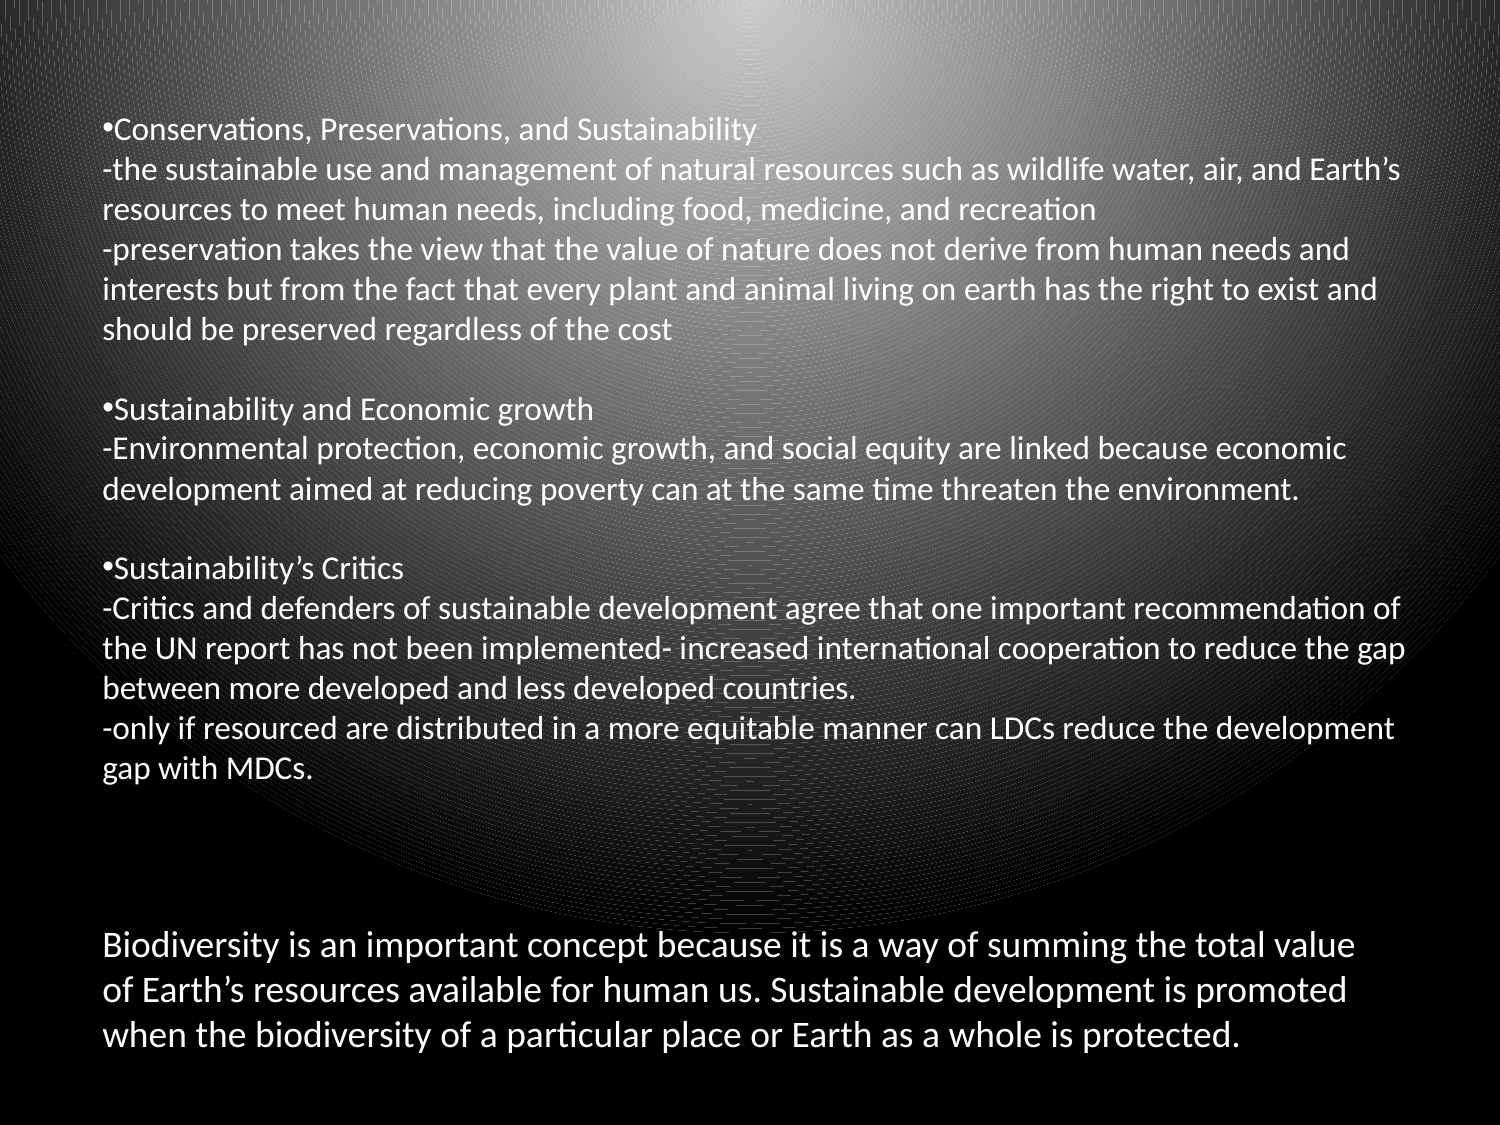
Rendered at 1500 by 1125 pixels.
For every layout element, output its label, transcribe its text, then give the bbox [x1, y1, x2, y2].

text_box Conservations, Preservations, and Sustainability -the sustainable use and management of natural resources such as wildlife water, air, and Earth’s resources to meet human needs, including food, medicine, and recreation -preservation takes the view that the value of nature does not derive from human needs and interests but from the fact that every plant and animal living on earth has the right to exist and should be preserved regardless of the cost Sustainability and Economic growth -Environmental protection, economic growth, and social equity are linked because economic development aimed at reducing poverty can at the same time threaten the environment. Sustainability’s Critics -Critics and defenders of sustainable development agree that one important recommendation of the UN report has not been implemented- increased international cooperation to reduce the gap between more developed and less developed countries. -only if resourced are distributed in a more equitable manner can LDCs reduce the development gap with MDCs. [87, 99, 1425, 794]
text_box Biodiversity is an important concept because it is a way of summing the total value of Earth’s resources available for human us. Sustainable development is promoted when the biodiversity of a particular place or Earth as a whole is protected. [87, 912, 1375, 1063]
